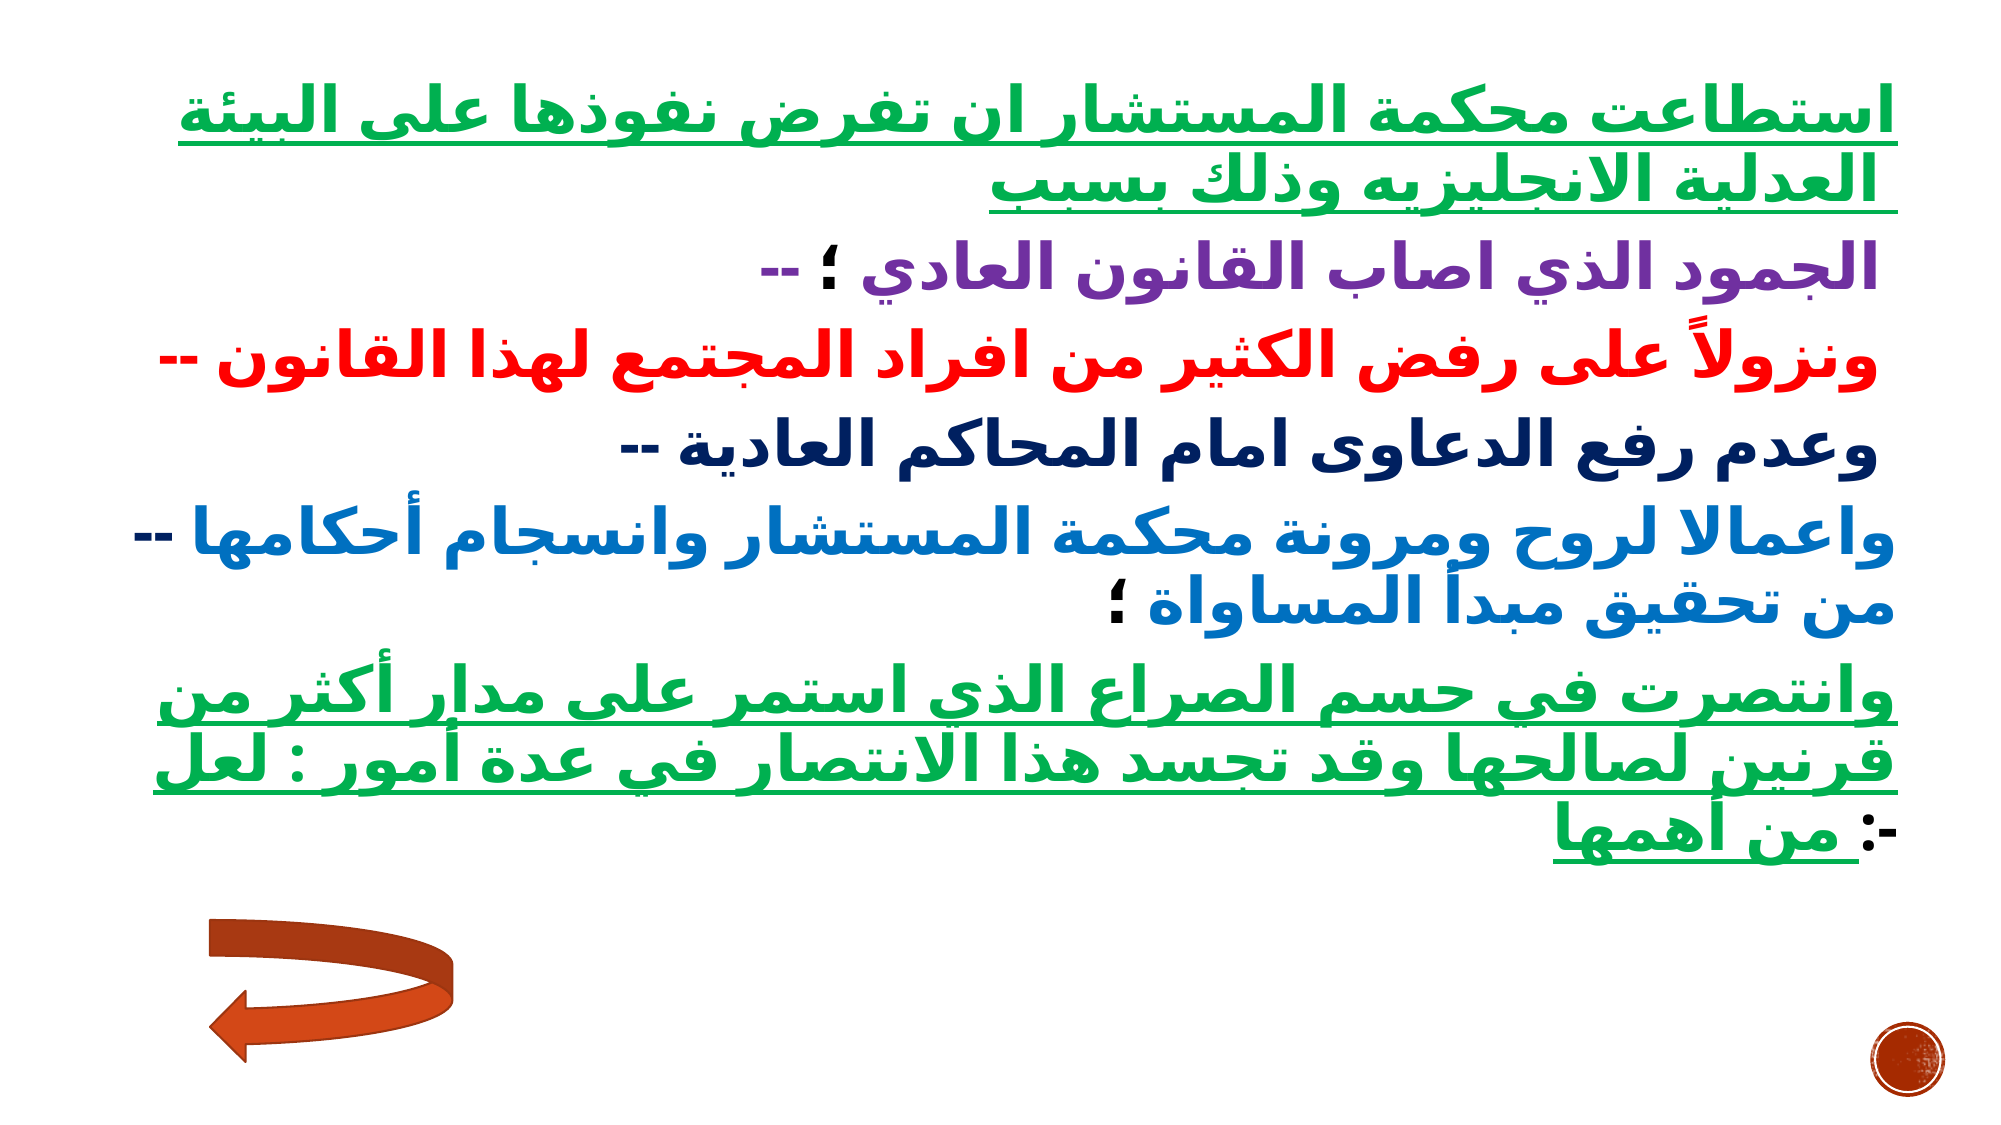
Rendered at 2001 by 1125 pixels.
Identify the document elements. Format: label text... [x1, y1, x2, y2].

text_box [208, 918, 454, 1063]
list استطاعت محكمة المستشار ان تفرض نفوذها على البيئة العدلية الانجليزيه وذلك بسبب -- الجمود الذي اصاب القانون العادي ؛ -- ونزولاً على رفض الكثير من افراد المجتمع لهذا القانون -- وعدم رفع الدعاوى امام المحاكم العادية -- واعمالا لروح ومرونة محكمة المستشار وانسجام أحكامها من تحقيق مبدأ المساواة ؛ وانتصرت في حسم الصراع الذي استمر على مدار أكثر من قرنين لصالحها وقد تجسد هذا الانتصار في عدة أمور : لعل من أهمها :- [85, 69, 1914, 890]
